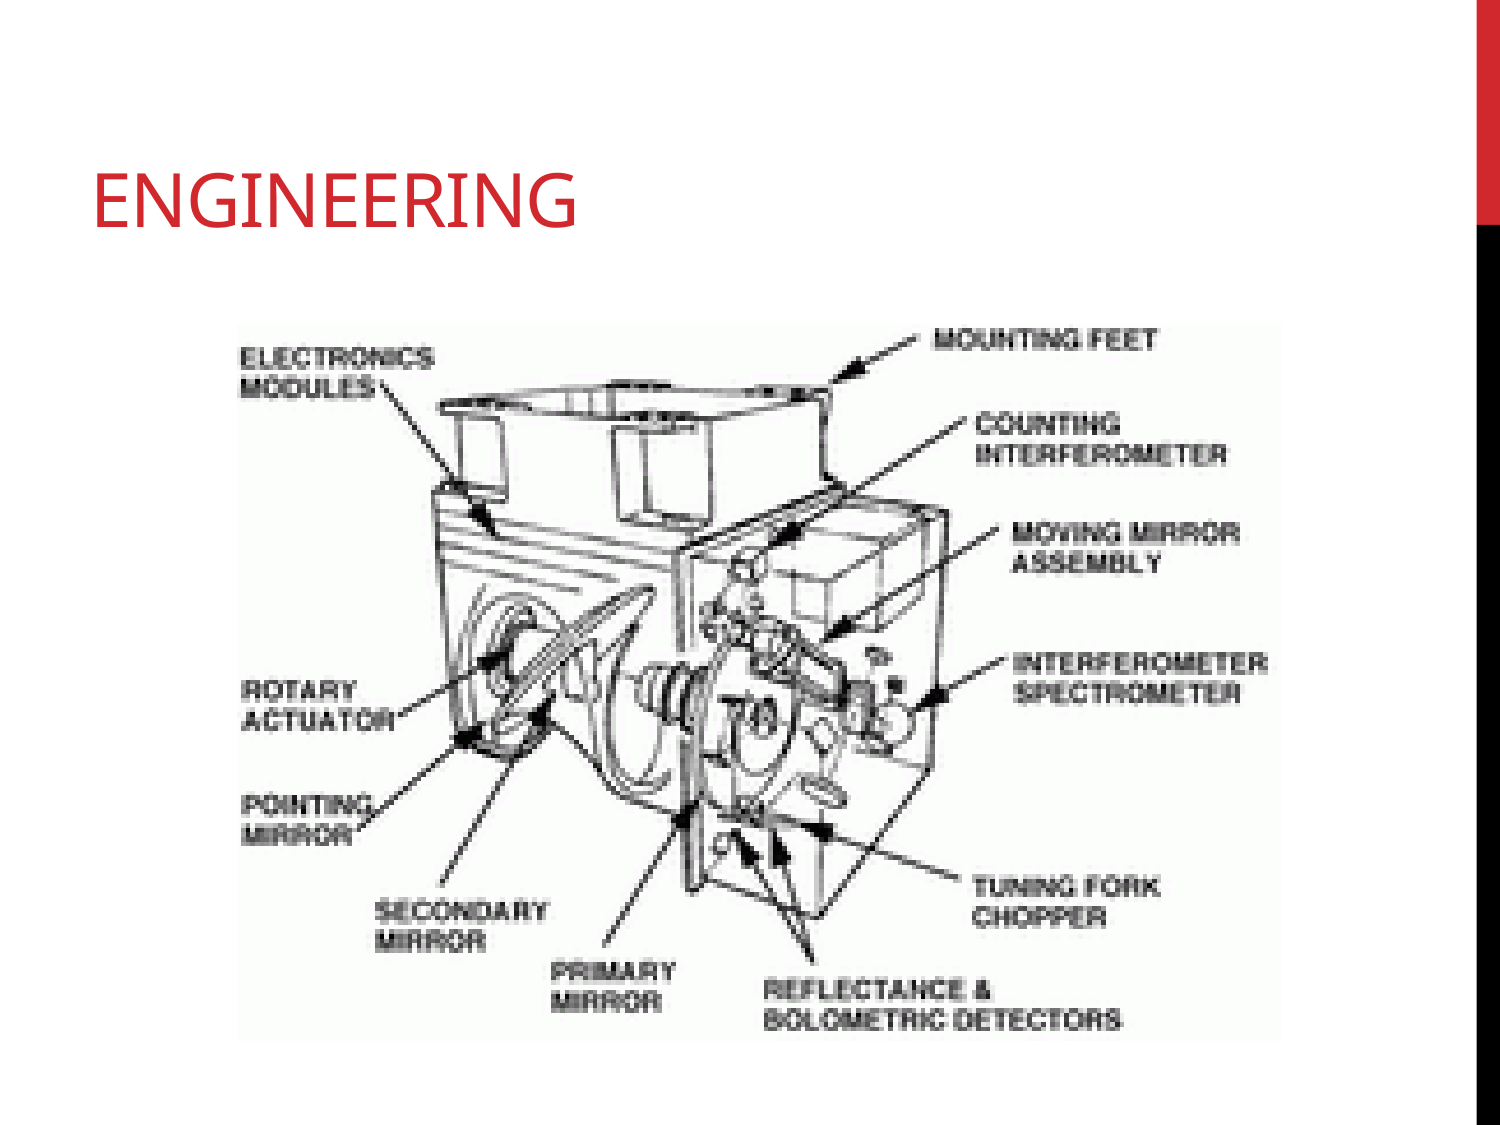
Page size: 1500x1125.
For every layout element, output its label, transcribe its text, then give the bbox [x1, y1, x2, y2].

title Engineering [75, 25, 1025, 250]
picture [236, 324, 1283, 1042]
